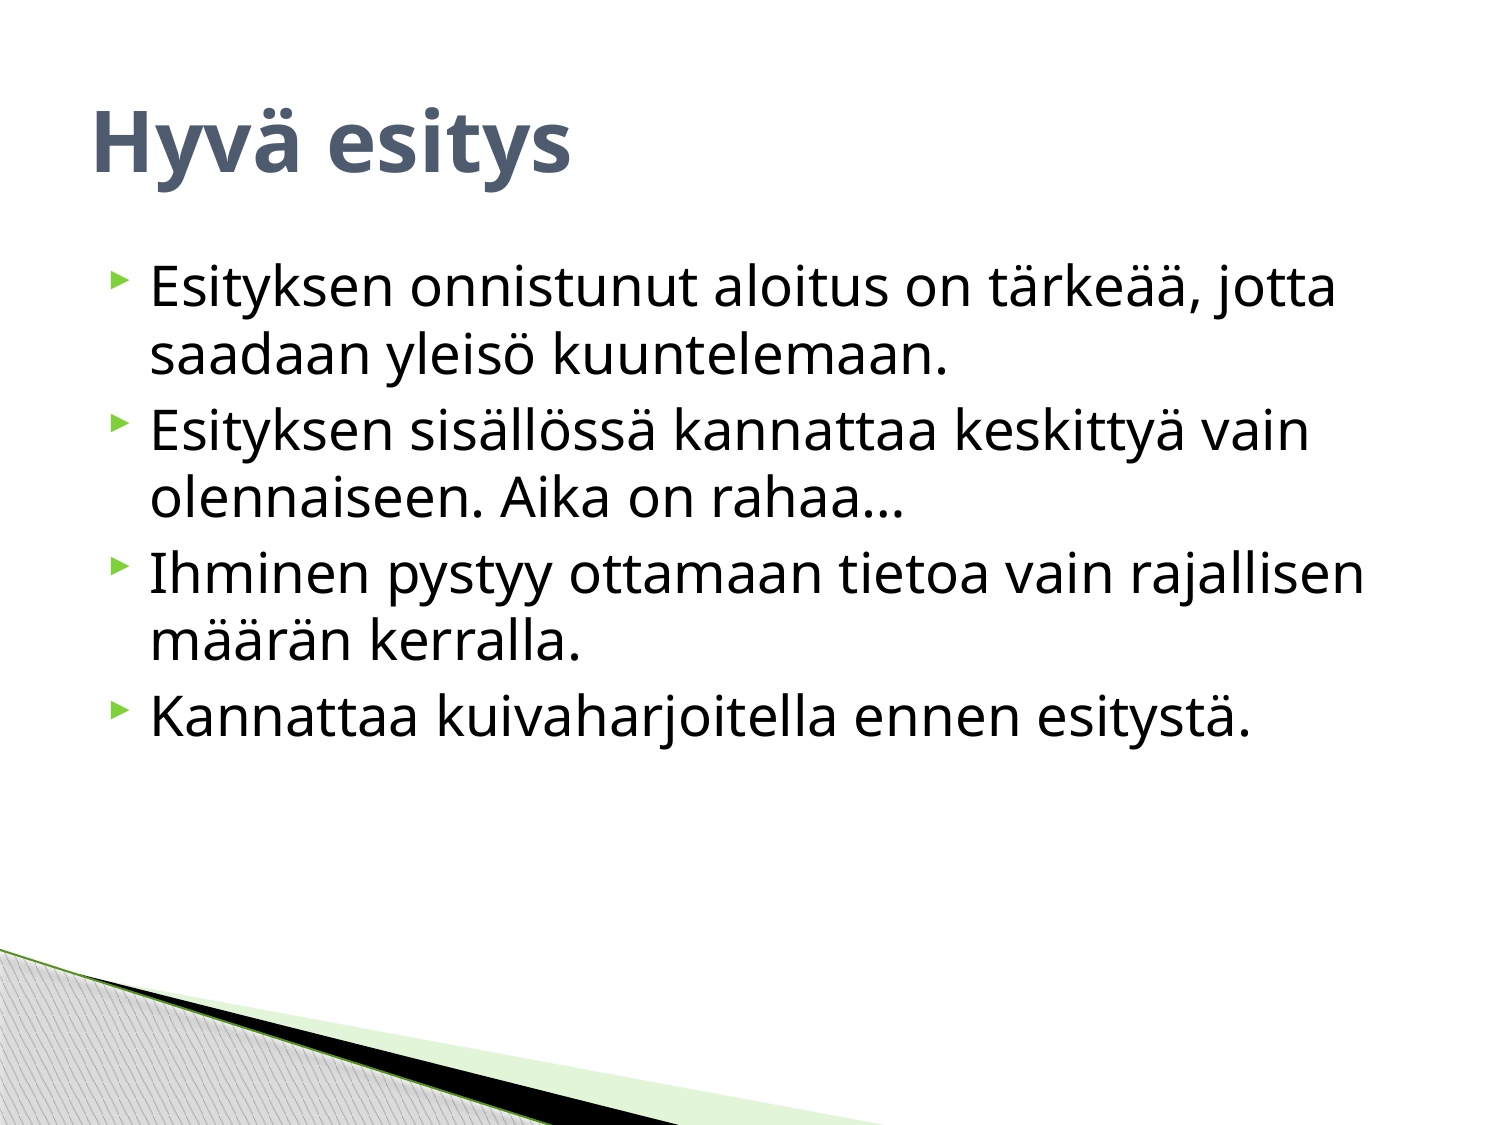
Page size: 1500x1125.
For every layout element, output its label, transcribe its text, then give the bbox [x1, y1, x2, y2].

list Esityksen onnistunut aloitus on tärkeää, jotta saadaan yleisö kuuntelemaan. Esityksen sisällössä kannattaa keskittyä vain olennaiseen. Aika on rahaa… Ihminen pystyy ottamaan tietoa vain rajallisen määrän kerralla. Kannattaa kuivaharjoitella ennen esitystä. [75, 243, 1425, 986]
title Hyvä esitys [75, 45, 1425, 233]
